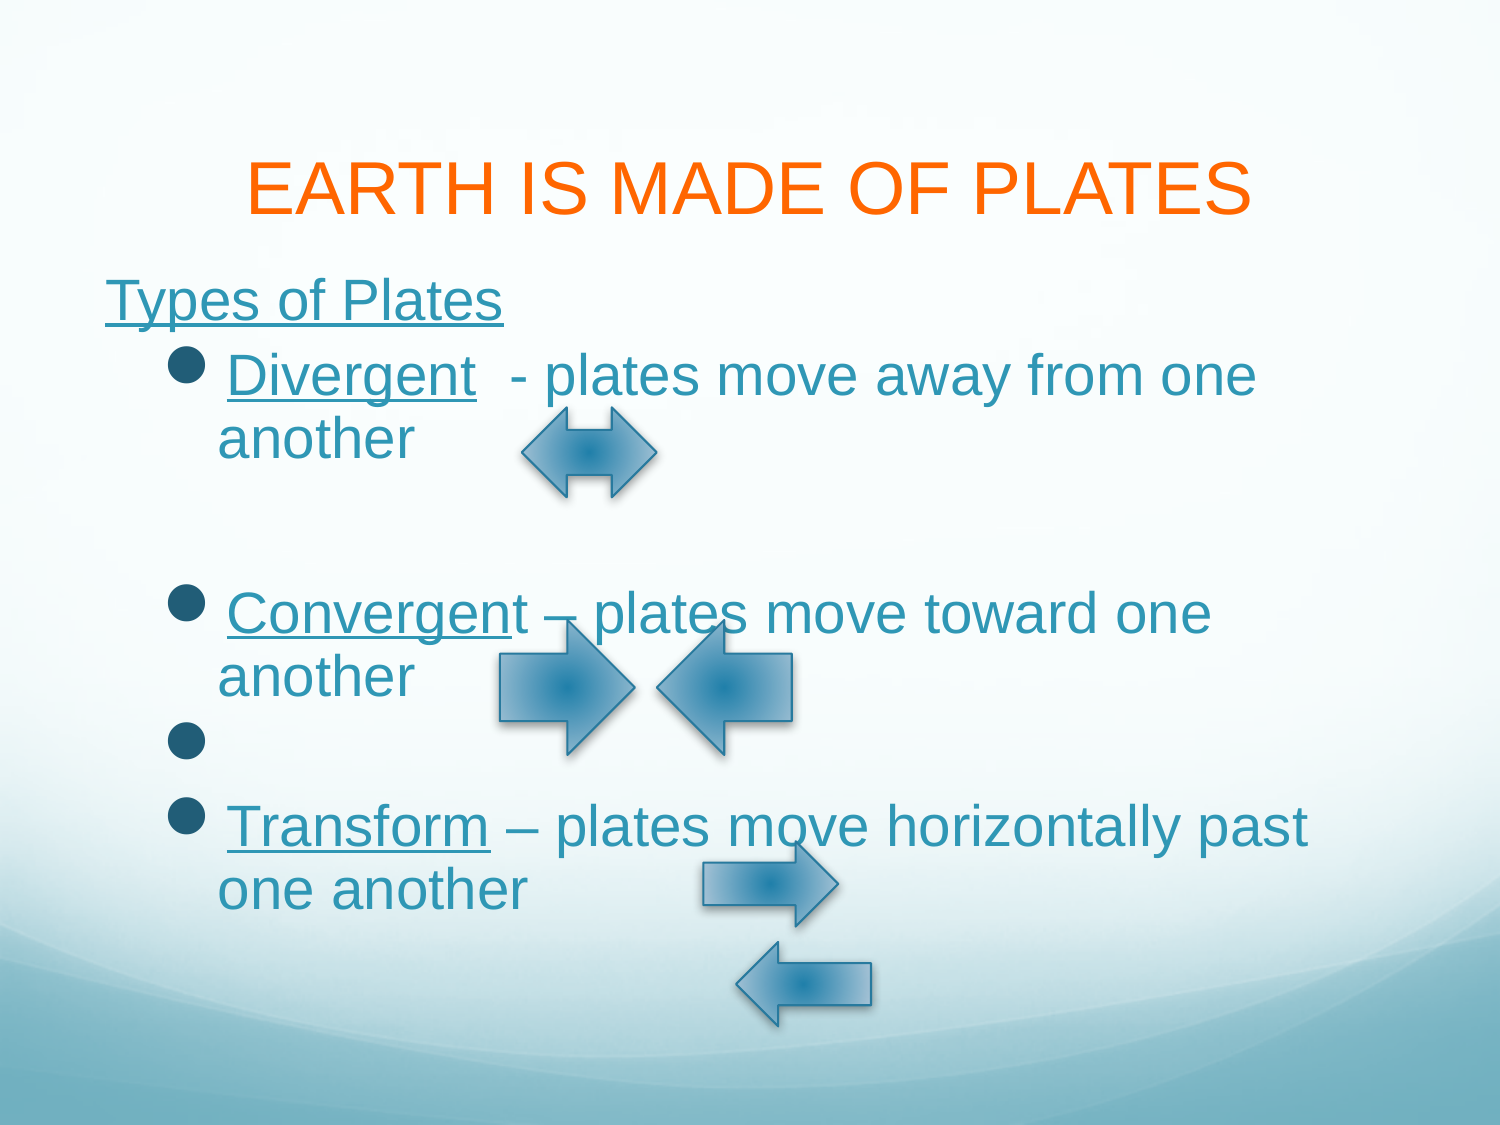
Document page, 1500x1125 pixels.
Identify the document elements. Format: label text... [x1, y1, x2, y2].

text_box [702, 840, 840, 928]
text_box [498, 619, 636, 756]
text_box [735, 941, 873, 1028]
text_box [656, 619, 793, 756]
text_box [521, 406, 658, 499]
list Types of Plates Divergent - plates move away from one another Convergent – plates move toward one another Transform – plates move horizontally past one another [90, 262, 1410, 975]
title EARTH IS MADE OF PLATES [90, 17, 1410, 237]
